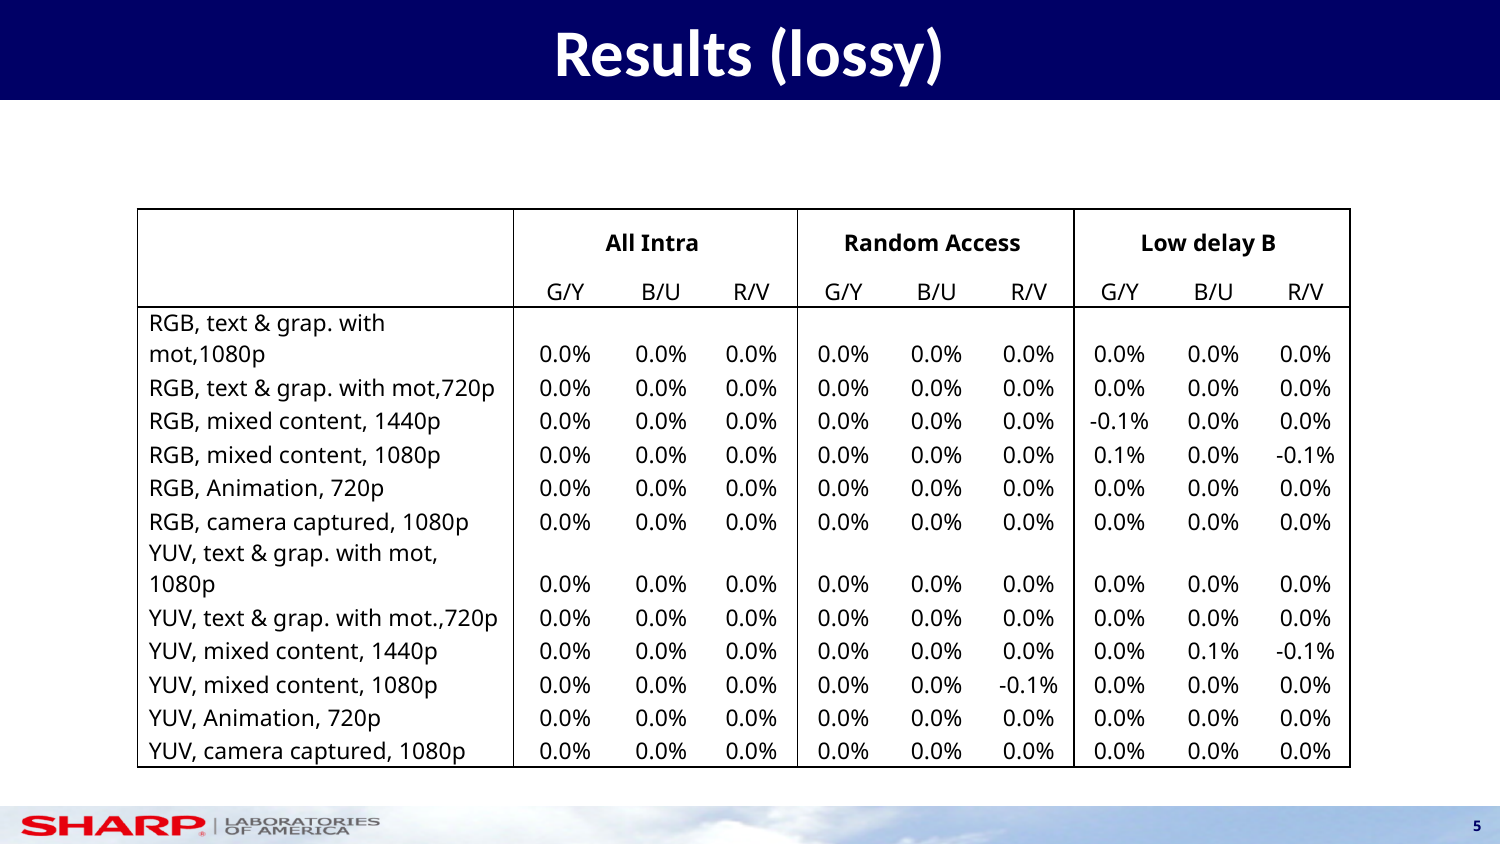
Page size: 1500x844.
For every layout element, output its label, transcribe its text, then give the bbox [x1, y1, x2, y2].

table_cell RGB, camera captured, 1080p [138, 503, 513, 537]
table_cell 0.0% [1166, 599, 1261, 633]
table_cell -0.1% [1261, 436, 1349, 470]
table_cell 0.0% [798, 308, 890, 369]
table_cell 0.0% [984, 308, 1073, 369]
table_cell B/U [617, 258, 705, 306]
table_cell 0.0% [798, 666, 890, 700]
table_cell 0.0% [1166, 537, 1261, 599]
picture [0, 806, 1500, 844]
table_cell 0.0% [514, 733, 617, 766]
table_cell 0.0% [705, 470, 797, 503]
table_cell 0.0% [1075, 633, 1166, 666]
table_cell 0.0% [617, 308, 705, 369]
table_cell 0.0% [984, 733, 1073, 766]
table_cell RGB, text & grap. with mot,720p [138, 369, 513, 403]
table_cell 0.0% [514, 666, 617, 700]
table_header All Intra [514, 210, 797, 258]
table_cell 0.0% [984, 537, 1073, 599]
table_cell 0.0% [705, 503, 797, 537]
table_cell 0.0% [890, 537, 984, 599]
table_cell 0.0% [1075, 503, 1166, 537]
table_cell 0.0% [514, 436, 617, 470]
table_cell 0.0% [1075, 537, 1166, 599]
table_cell 0.0% [798, 537, 890, 599]
table_cell 0.0% [798, 470, 890, 503]
table_cell 0.0% [1261, 733, 1349, 766]
table_cell 0.0% [514, 537, 617, 599]
table_cell 0.0% [890, 436, 984, 470]
table_cell 0.0% [705, 369, 797, 403]
table_cell [138, 258, 513, 306]
table_cell 0.0% [1261, 403, 1349, 436]
title Results (lossy) [16, 0, 1484, 101]
table_cell 0.1% [1166, 633, 1261, 666]
table_cell 0.0% [617, 503, 705, 537]
table_cell 0.0% [1261, 666, 1349, 700]
table_cell YUV, mixed content, 1440p [138, 633, 513, 666]
table_cell 0.0% [1166, 436, 1261, 470]
table_cell 0.0% [984, 470, 1073, 503]
table_cell 0.0% [984, 633, 1073, 666]
table_cell -0.1% [1075, 403, 1166, 436]
table_cell 0.0% [1261, 599, 1349, 633]
table_cell 0.0% [1261, 503, 1349, 537]
table_header [138, 210, 513, 258]
table_cell 0.0% [705, 633, 797, 666]
table_cell 0.0% [798, 403, 890, 436]
table_cell 0.0% [798, 733, 890, 766]
table_cell R/V [1261, 258, 1349, 306]
table_cell 0.0% [1261, 700, 1349, 733]
table_cell 0.0% [1166, 470, 1261, 503]
table_cell 0.0% [984, 369, 1073, 403]
table_cell 0.0% [984, 403, 1073, 436]
table_cell 0.0% [984, 599, 1073, 633]
table_cell 0.0% [617, 470, 705, 503]
table_cell 0.0% [1261, 369, 1349, 403]
table_cell 0.0% [1166, 403, 1261, 436]
table_cell 0.0% [1075, 733, 1166, 766]
table_cell 0.0% [890, 403, 984, 436]
table_cell 0.0% [798, 599, 890, 633]
table_cell RGB, mixed content, 1440p [138, 403, 513, 436]
table_cell 0.0% [1166, 733, 1261, 766]
table_cell YUV, text & grap. with mot, 1080p [138, 537, 513, 599]
table_cell 0.0% [890, 308, 984, 369]
table_cell 0.0% [798, 633, 890, 666]
table_cell 0.0% [514, 633, 617, 666]
table_cell 0.0% [1166, 503, 1261, 537]
table_cell 0.0% [984, 700, 1073, 733]
table_cell 0.0% [705, 308, 797, 369]
table_cell 0.0% [514, 503, 617, 537]
table_cell 0.0% [890, 733, 984, 766]
table_cell RGB, mixed content, 1080p [138, 436, 513, 470]
table_cell 0.0% [1075, 308, 1166, 369]
table_cell 0.0% [890, 599, 984, 633]
table_cell 0.0% [705, 599, 797, 633]
table_cell 0.0% [890, 470, 984, 503]
table_cell 0.0% [514, 599, 617, 633]
table_cell 0.0% [1075, 666, 1166, 700]
table_cell 0.0% [890, 700, 984, 733]
table_cell 0.0% [705, 666, 797, 700]
table_cell YUV, text & grap. with mot.,720p [138, 599, 513, 633]
table_cell 0.0% [984, 503, 1073, 537]
table_cell 0.0% [1166, 700, 1261, 733]
table_cell B/U [890, 258, 984, 306]
table_cell YUV, mixed content, 1080p [138, 666, 513, 700]
table_cell 0.0% [514, 700, 617, 733]
table_cell 0.0% [798, 369, 890, 403]
table_header Random Access [798, 210, 1073, 258]
table_cell -0.1% [984, 666, 1073, 700]
table_cell 0.0% [1166, 666, 1261, 700]
table_cell 0.0% [890, 633, 984, 666]
table_header Low delay B [1075, 210, 1349, 258]
table_cell 0.0% [798, 436, 890, 470]
table_cell 0.0% [617, 436, 705, 470]
table_cell 0.0% [1261, 470, 1349, 503]
table_cell RGB, Animation, 720p [138, 470, 513, 503]
table_cell R/V [705, 258, 797, 306]
table_cell 0.0% [890, 369, 984, 403]
table_cell G/Y [514, 258, 617, 306]
table_cell 0.0% [617, 633, 705, 666]
table_cell B/U [1166, 258, 1261, 306]
table_cell 0.0% [617, 403, 705, 436]
table_cell 0.0% [1261, 537, 1349, 599]
table_cell 0.0% [705, 700, 797, 733]
table_cell 0.0% [798, 700, 890, 733]
table_cell RGB, text & grap. with mot,1080p [138, 308, 513, 369]
table_cell 0.0% [617, 369, 705, 403]
table_cell 0.0% [1075, 470, 1166, 503]
table_cell 0.0% [1075, 369, 1166, 403]
table_cell 0.0% [984, 436, 1073, 470]
table_cell 0.0% [617, 700, 705, 733]
table_cell 0.0% [705, 537, 797, 599]
table_cell G/Y [1075, 258, 1166, 306]
table_cell 0.0% [514, 470, 617, 503]
table_cell 0.0% [1261, 308, 1349, 369]
table_cell 0.0% [617, 599, 705, 633]
table_cell 0.0% [514, 308, 617, 369]
table_cell 0.0% [705, 436, 797, 470]
table_cell 0.0% [1075, 599, 1166, 633]
table_cell 0.0% [705, 733, 797, 766]
table_cell G/Y [798, 258, 890, 306]
table_cell -0.1% [1261, 633, 1349, 666]
table_cell 0.0% [890, 666, 984, 700]
table_cell 0.1% [1075, 436, 1166, 470]
table_cell 0.0% [798, 503, 890, 537]
table_cell 0.0% [617, 666, 705, 700]
table_cell 0.0% [514, 369, 617, 403]
table_cell R/V [984, 258, 1073, 306]
table_cell 0.0% [1166, 308, 1261, 369]
table_cell YUV, Animation, 720p [138, 700, 513, 733]
table_cell 0.0% [514, 403, 617, 436]
table_cell 0.0% [617, 733, 705, 766]
table_cell 0.0% [890, 503, 984, 537]
table_cell 0.0% [705, 403, 797, 436]
table_cell 0.0% [1166, 369, 1261, 403]
table_cell 0.0% [617, 537, 705, 599]
table_cell 0.0% [1075, 700, 1166, 733]
table_cell YUV, camera captured, 1080p [138, 733, 513, 766]
